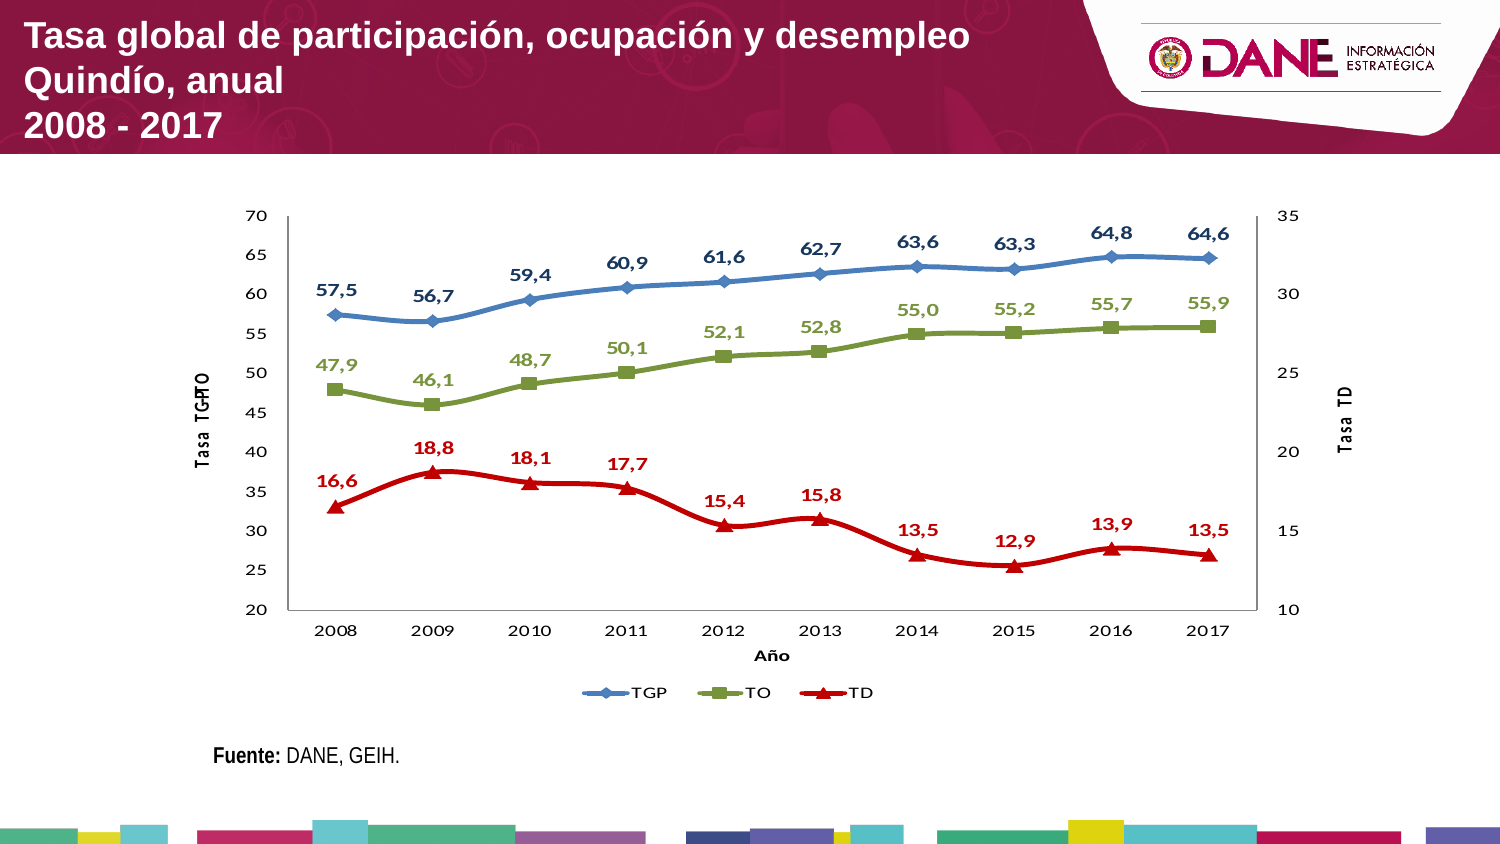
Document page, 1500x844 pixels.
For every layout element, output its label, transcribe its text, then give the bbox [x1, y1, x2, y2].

text_box Tasa global de participación, ocupación y desempleo Quindío, anual 2008 - 2017 [0, 2, 1081, 155]
picture [111, 196, 1389, 711]
picture [0, 820, 1500, 844]
picture [1081, 148, 1500, 154]
text_box Fuente: DANE, GEIH. [95, 733, 421, 776]
picture [1139, 15, 1442, 101]
